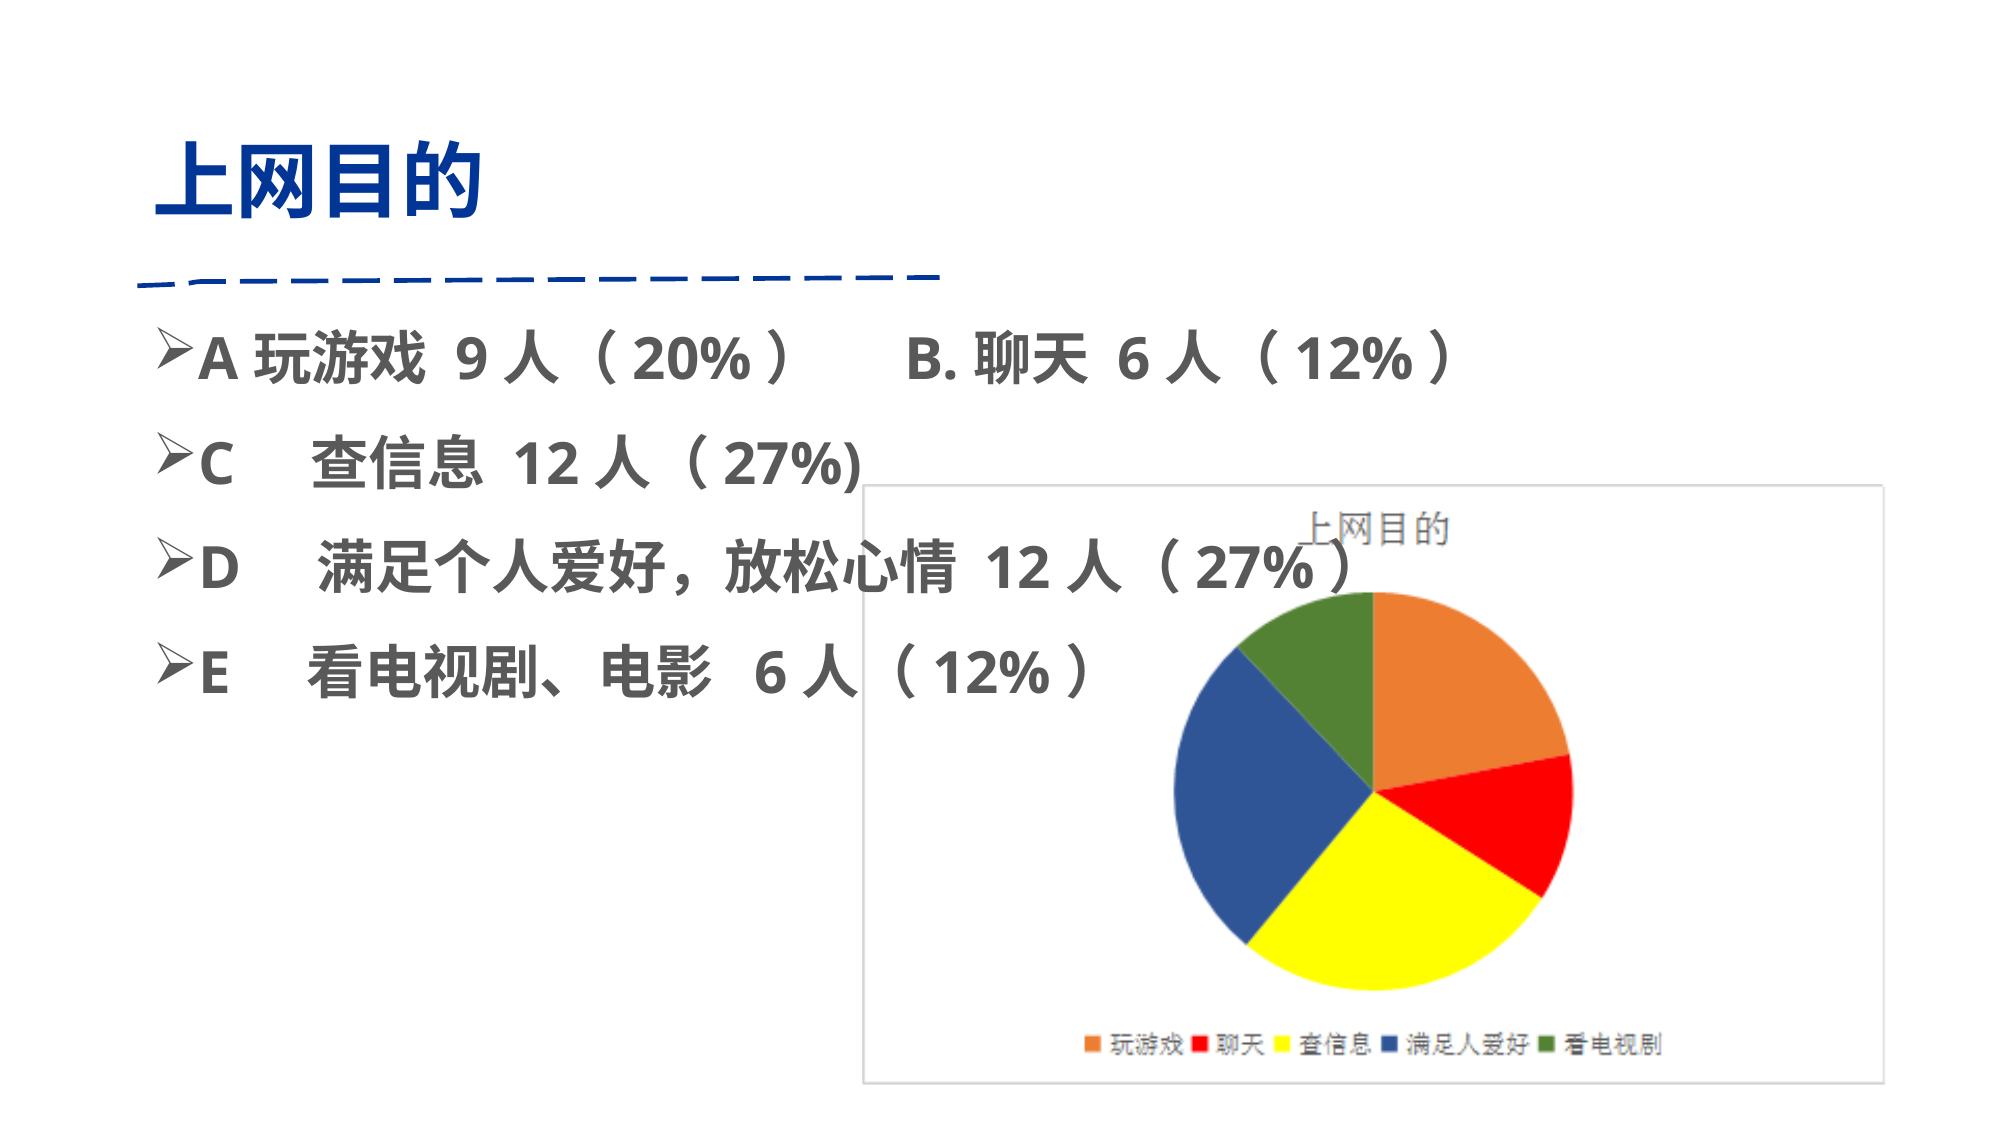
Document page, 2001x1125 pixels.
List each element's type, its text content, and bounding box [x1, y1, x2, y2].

picture [855, 481, 1898, 1099]
title 上网目的 [137, 59, 1863, 278]
list A玩游戏 9人（20%） B.聊天 6人（12%） C 查信息 12人（27%) D 满足个人爱好，放松心情 12人（27%） E 看电视剧、电影 6人（12%） [137, 299, 1863, 1014]
